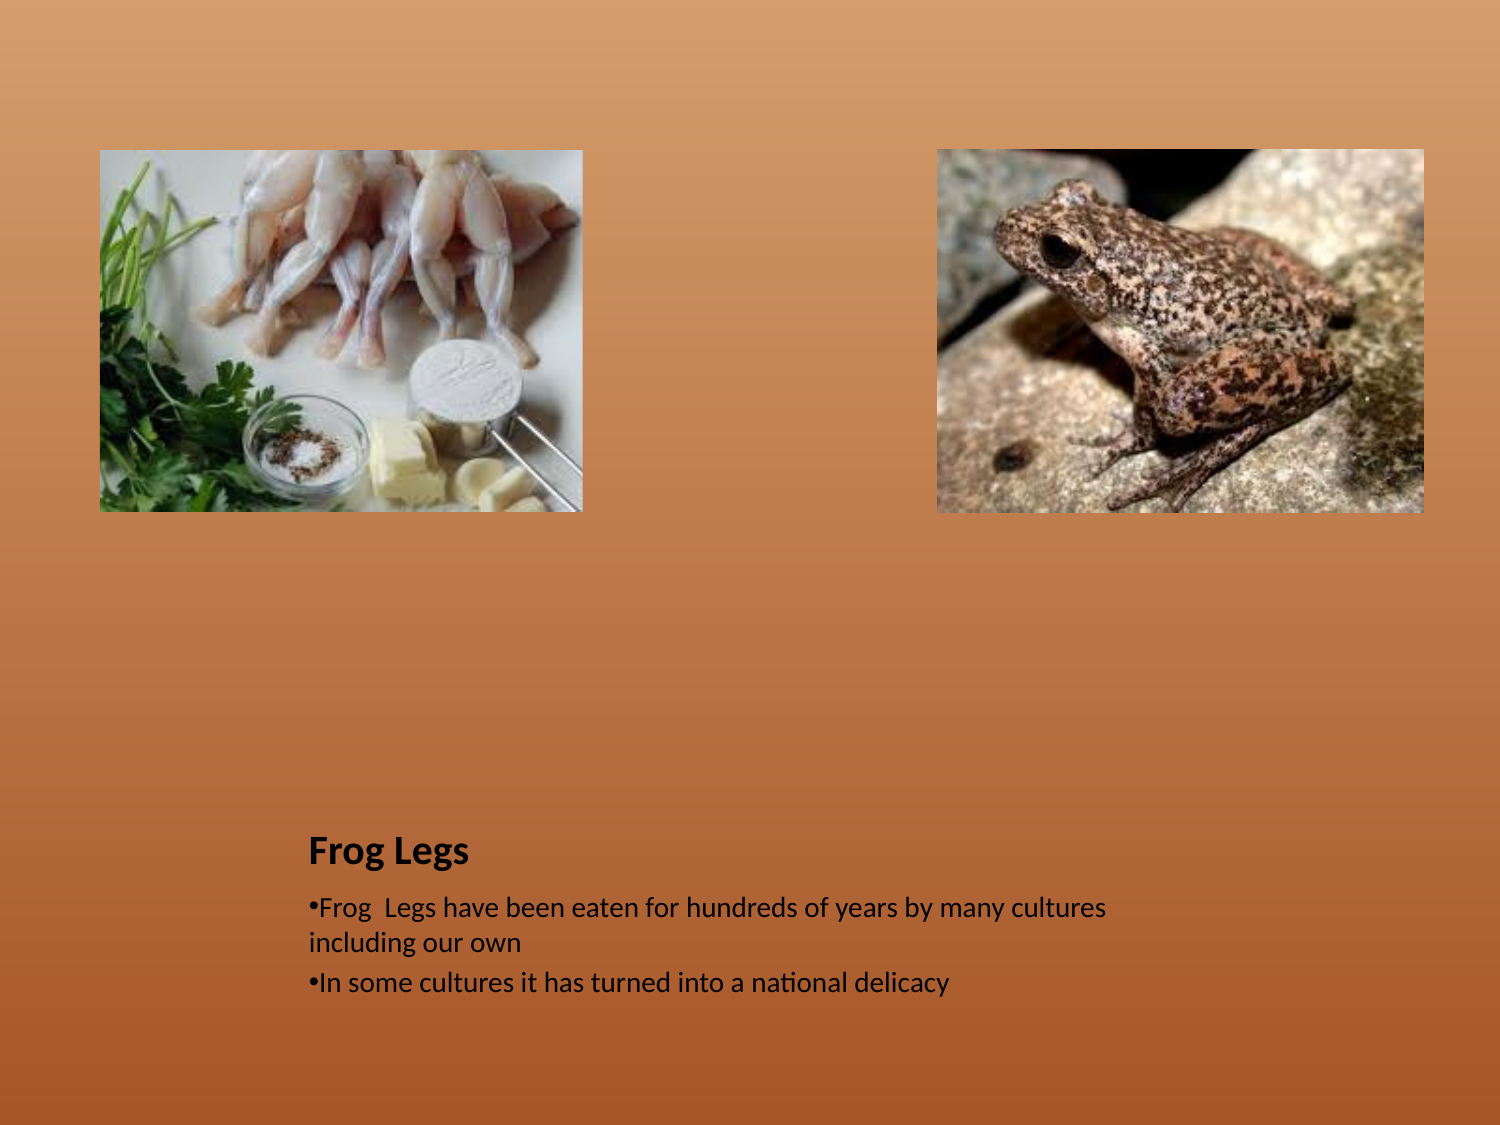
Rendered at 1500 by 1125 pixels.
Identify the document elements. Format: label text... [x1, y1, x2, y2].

title Frog Legs [294, 787, 1194, 880]
picture [937, 149, 1424, 513]
list Frog Legs have been eaten for hundreds of years by many cultures including our own In some cultures it has turned into a national delicacy [294, 880, 1194, 1013]
picture [99, 149, 583, 513]
